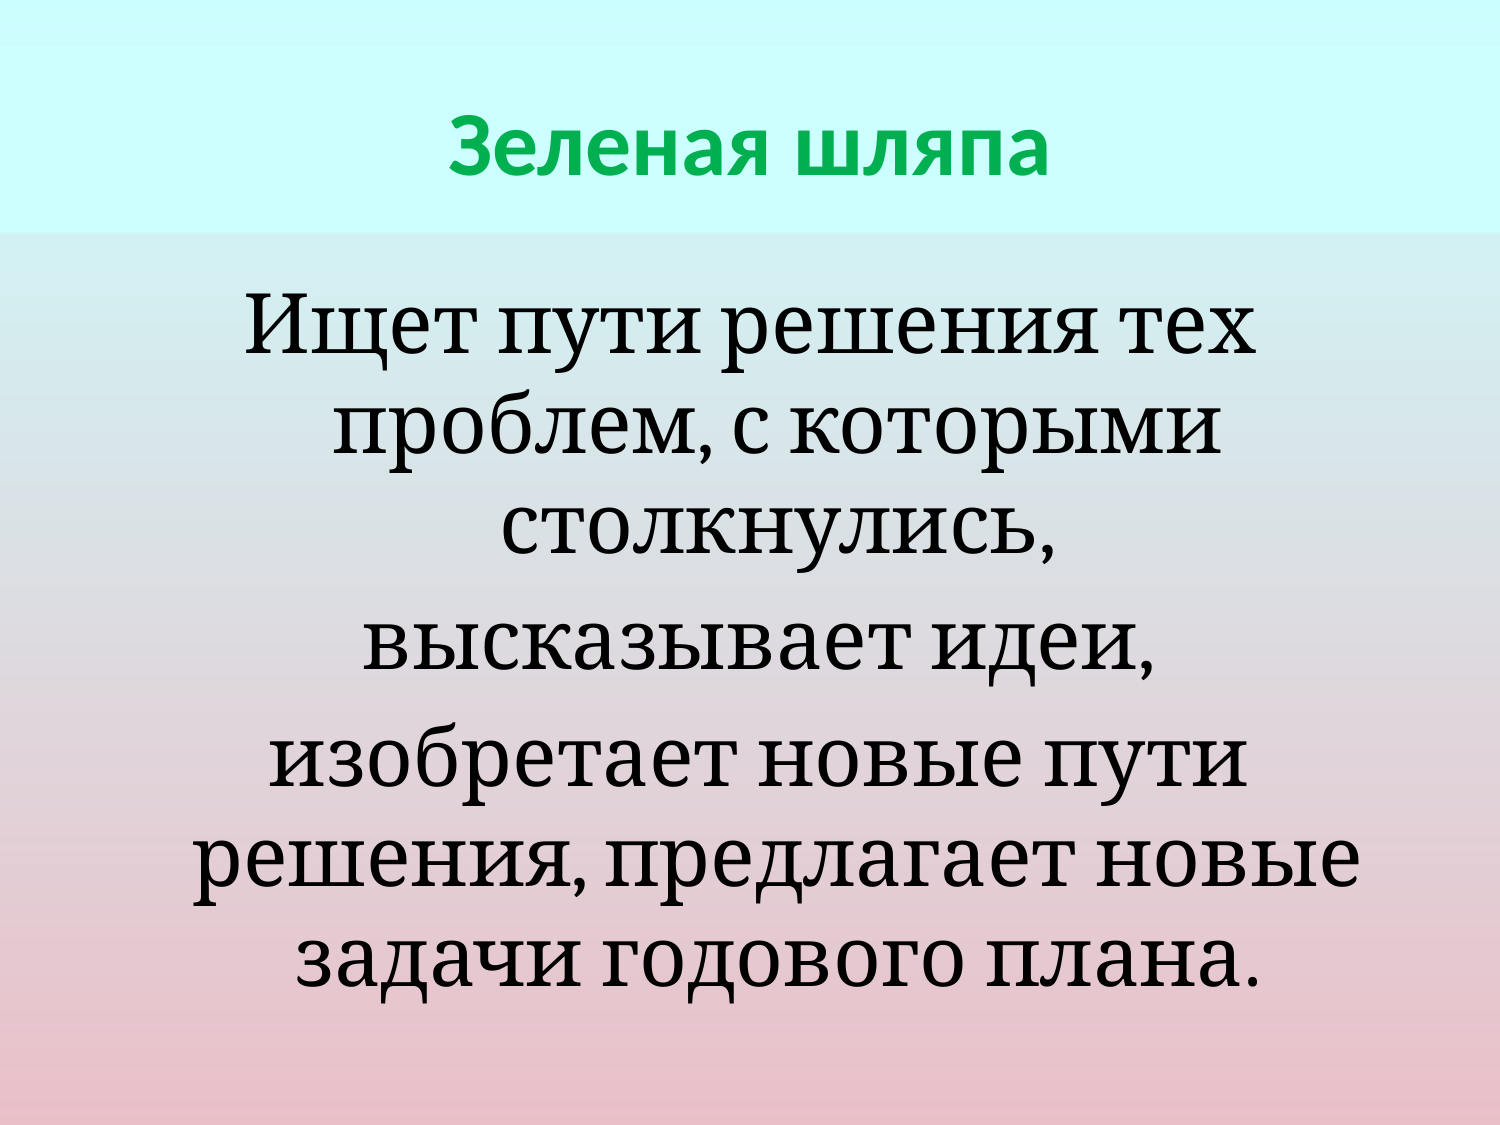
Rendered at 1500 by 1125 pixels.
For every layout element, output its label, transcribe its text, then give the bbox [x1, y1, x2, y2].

list Ищет пути решения тех проблем, с которыми столкнулись, высказывает идеи, изобретает новые пути решения, предлагает новые задачи годового плана. [75, 262, 1425, 1005]
title Зеленая шляпа [0, 45, 1500, 233]
